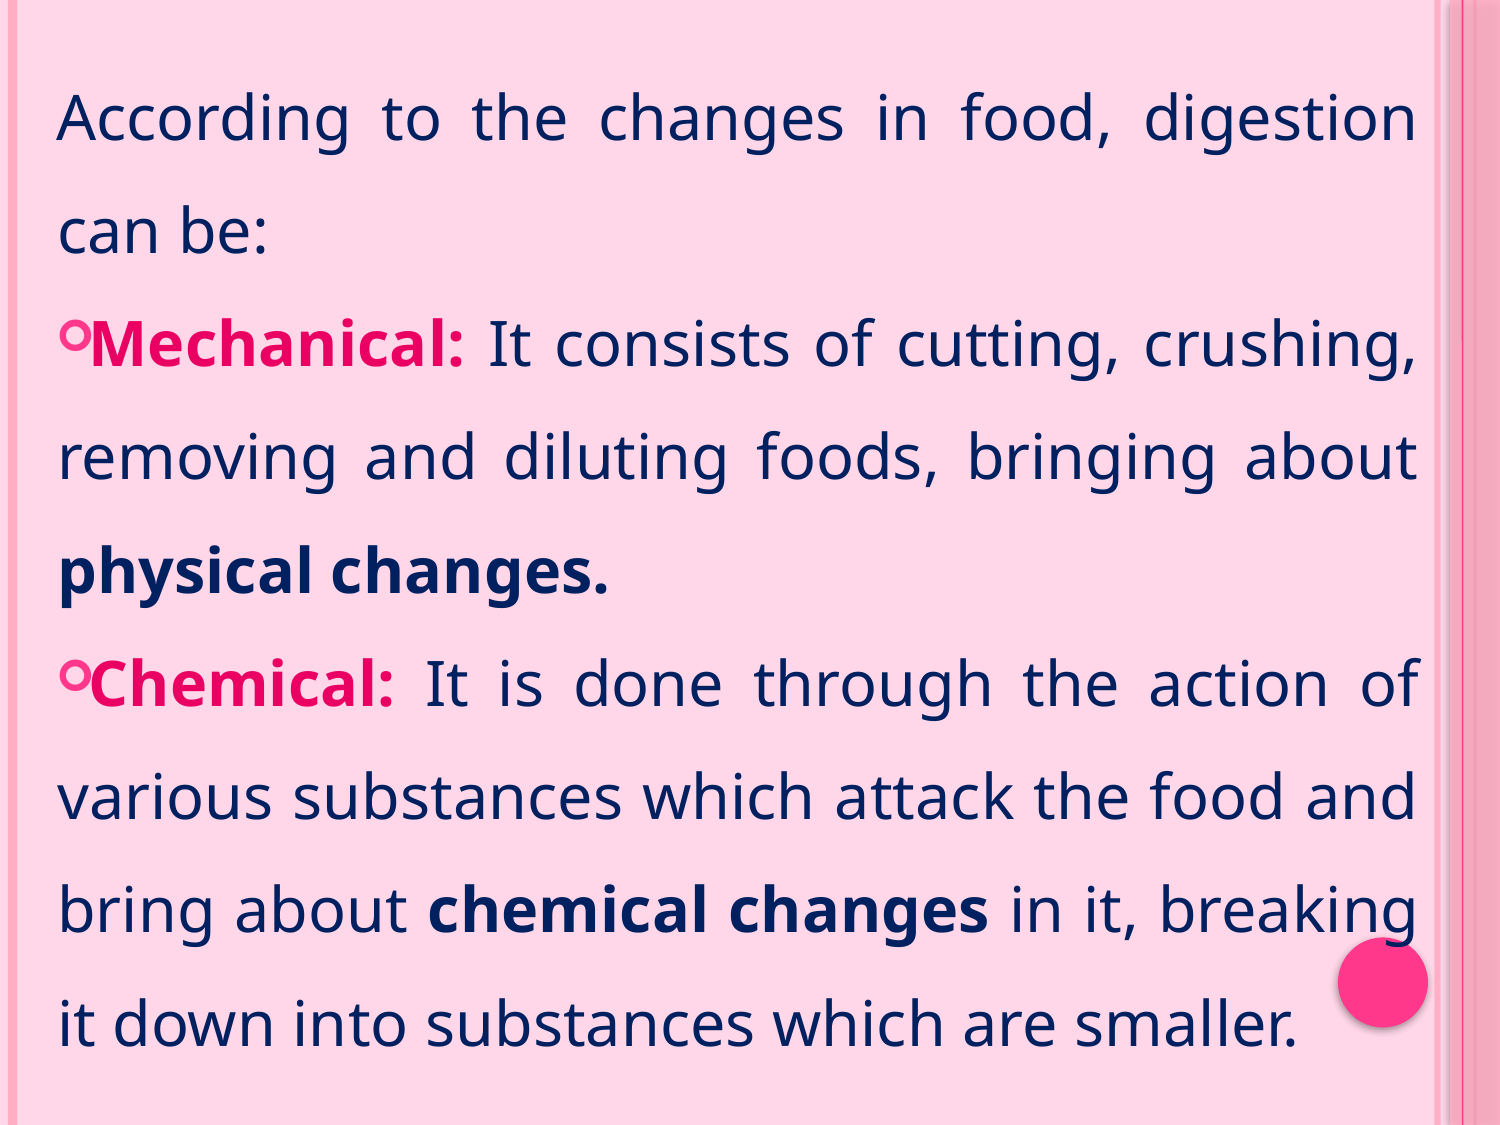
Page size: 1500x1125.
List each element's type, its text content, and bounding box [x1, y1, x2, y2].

list According to the changes in food, digestion can be: Mechanical: It consists of cutting, crushing, removing and diluting foods, bringing about physical changes. Chemical: It is done through the action of various substances which attack the food and bring about chemical changes in it, breaking it down into substances which are smaller. [41, 32, 1436, 1125]
